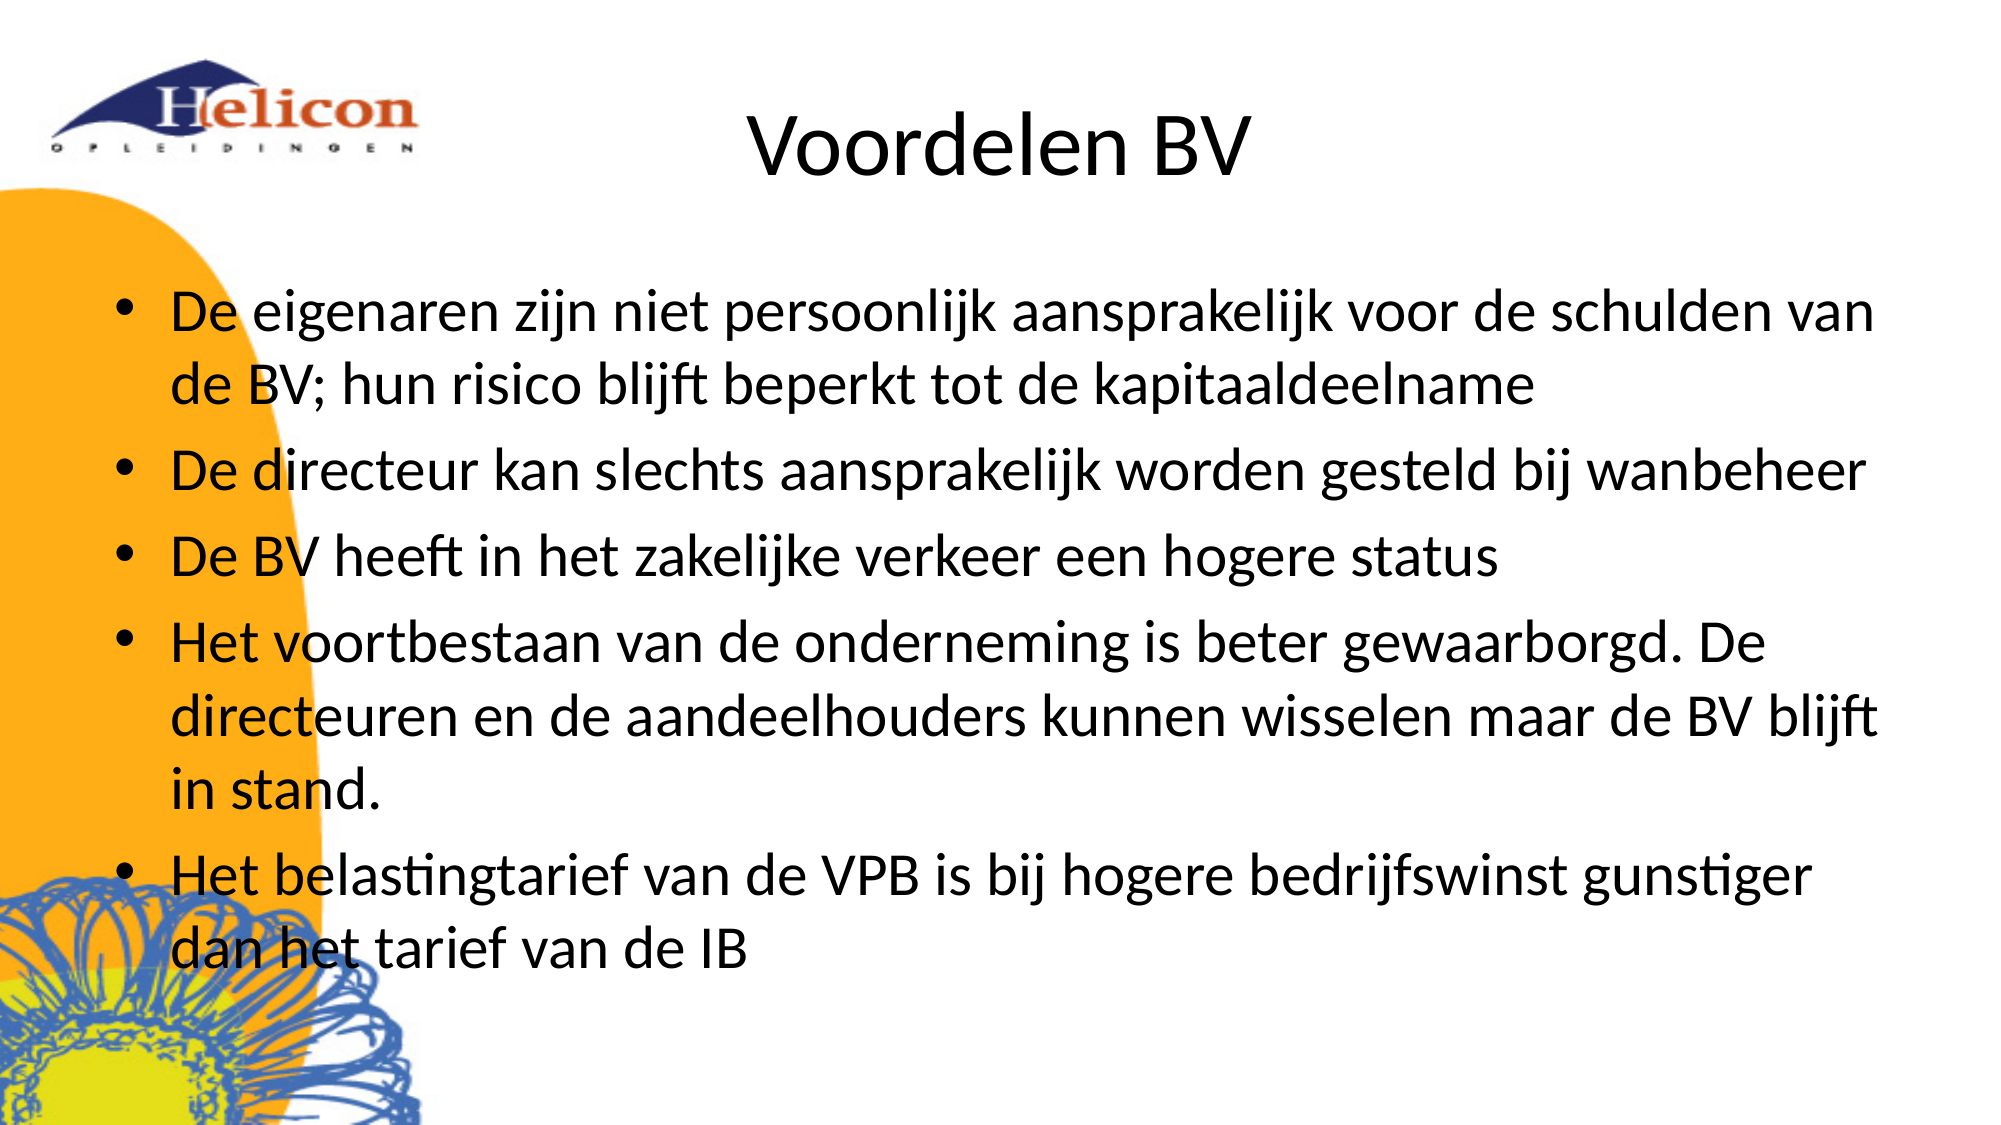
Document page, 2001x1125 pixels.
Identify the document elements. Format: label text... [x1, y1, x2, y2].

title Voordelen BV [99, 45, 1900, 233]
picture [0, 0, 2001, 1125]
list De eigenaren zijn niet persoonlijk aansprakelijk voor de schulden van de BV; hun risico blijft beperkt tot de kapitaaldeelname De directeur kan slechts aansprakelijk worden gesteld bij wanbeheer De BV heeft in het zakelijke verkeer een hogere status Het voortbestaan van de onderneming is beter gewaarborgd. De directeuren en de aandeelhouders kunnen wisselen maar de BV blijft in stand. Het belastingtarief van de VPB is bij hogere bedrijfswinst gunstiger dan het tarief van de IB [99, 262, 1900, 1005]
